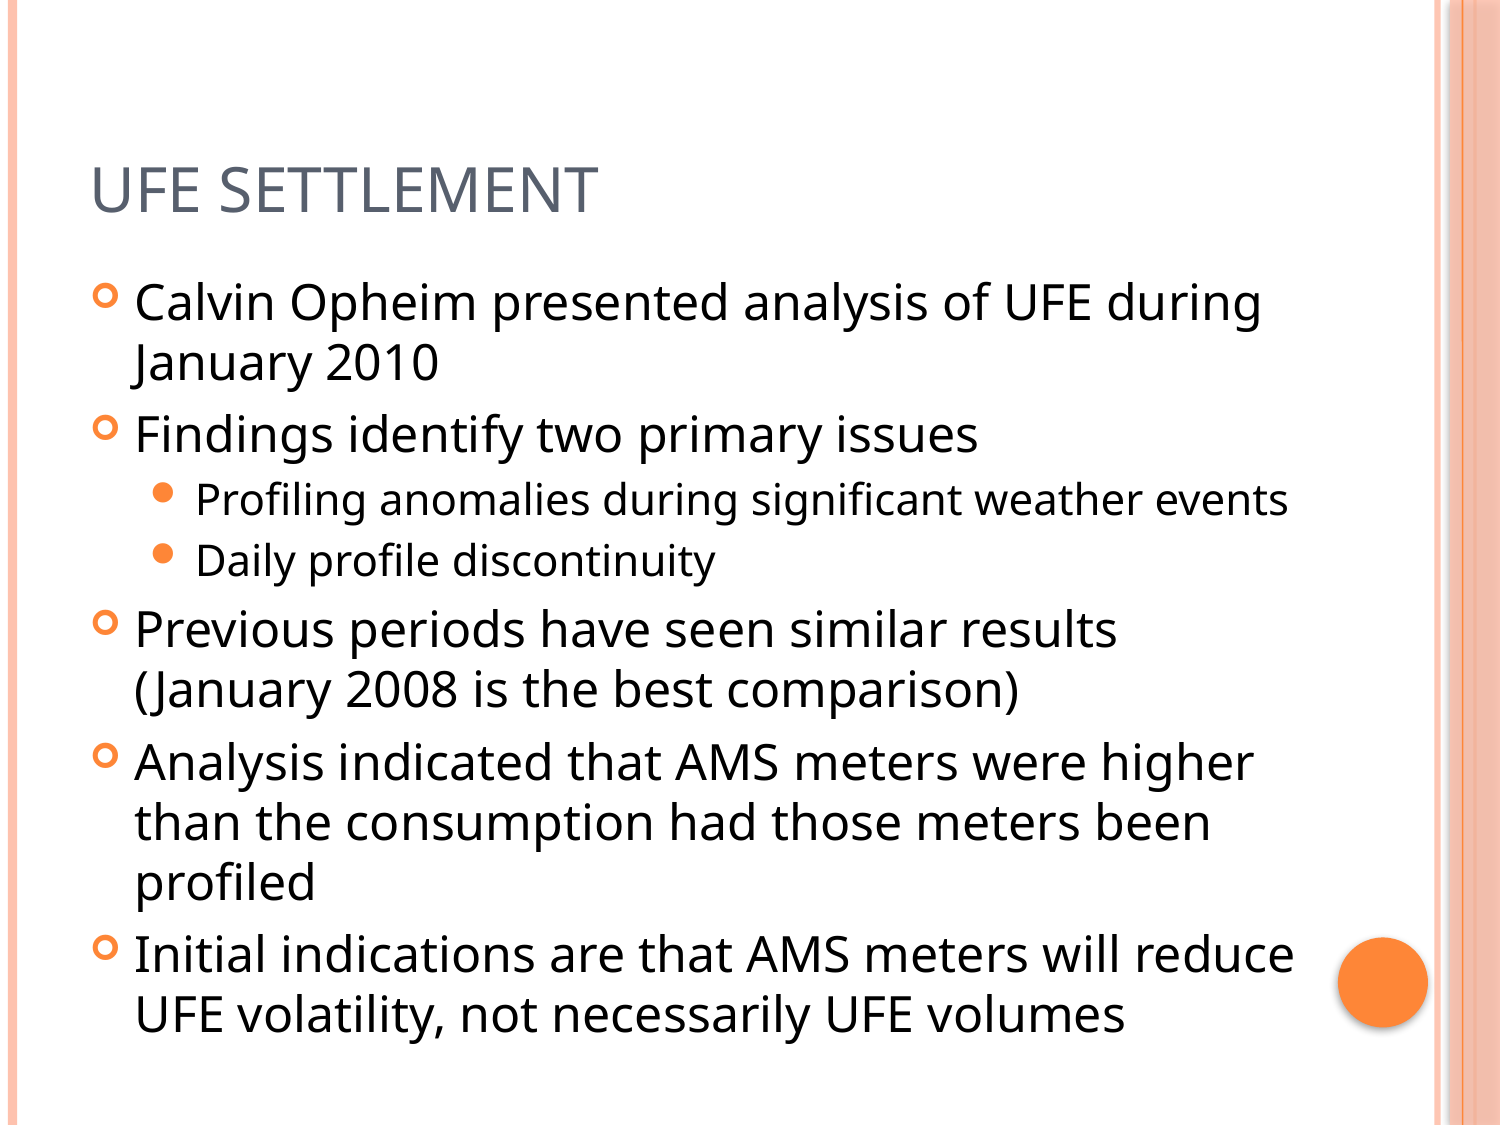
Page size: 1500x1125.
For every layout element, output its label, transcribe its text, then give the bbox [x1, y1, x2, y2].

list Calvin Opheim presented analysis of UFE during January 2010 Findings identify two primary issues Profiling anomalies during significant weather events Daily profile discontinuity Previous periods have seen similar results (January 2008 is the best comparison) Analysis indicated that AMS meters were higher than the consumption had those meters been profiled Initial indications are that AMS meters will reduce UFE volatility, not necessarily UFE volumes [75, 262, 1325, 1100]
title UFE Settlement [75, 45, 1300, 233]
